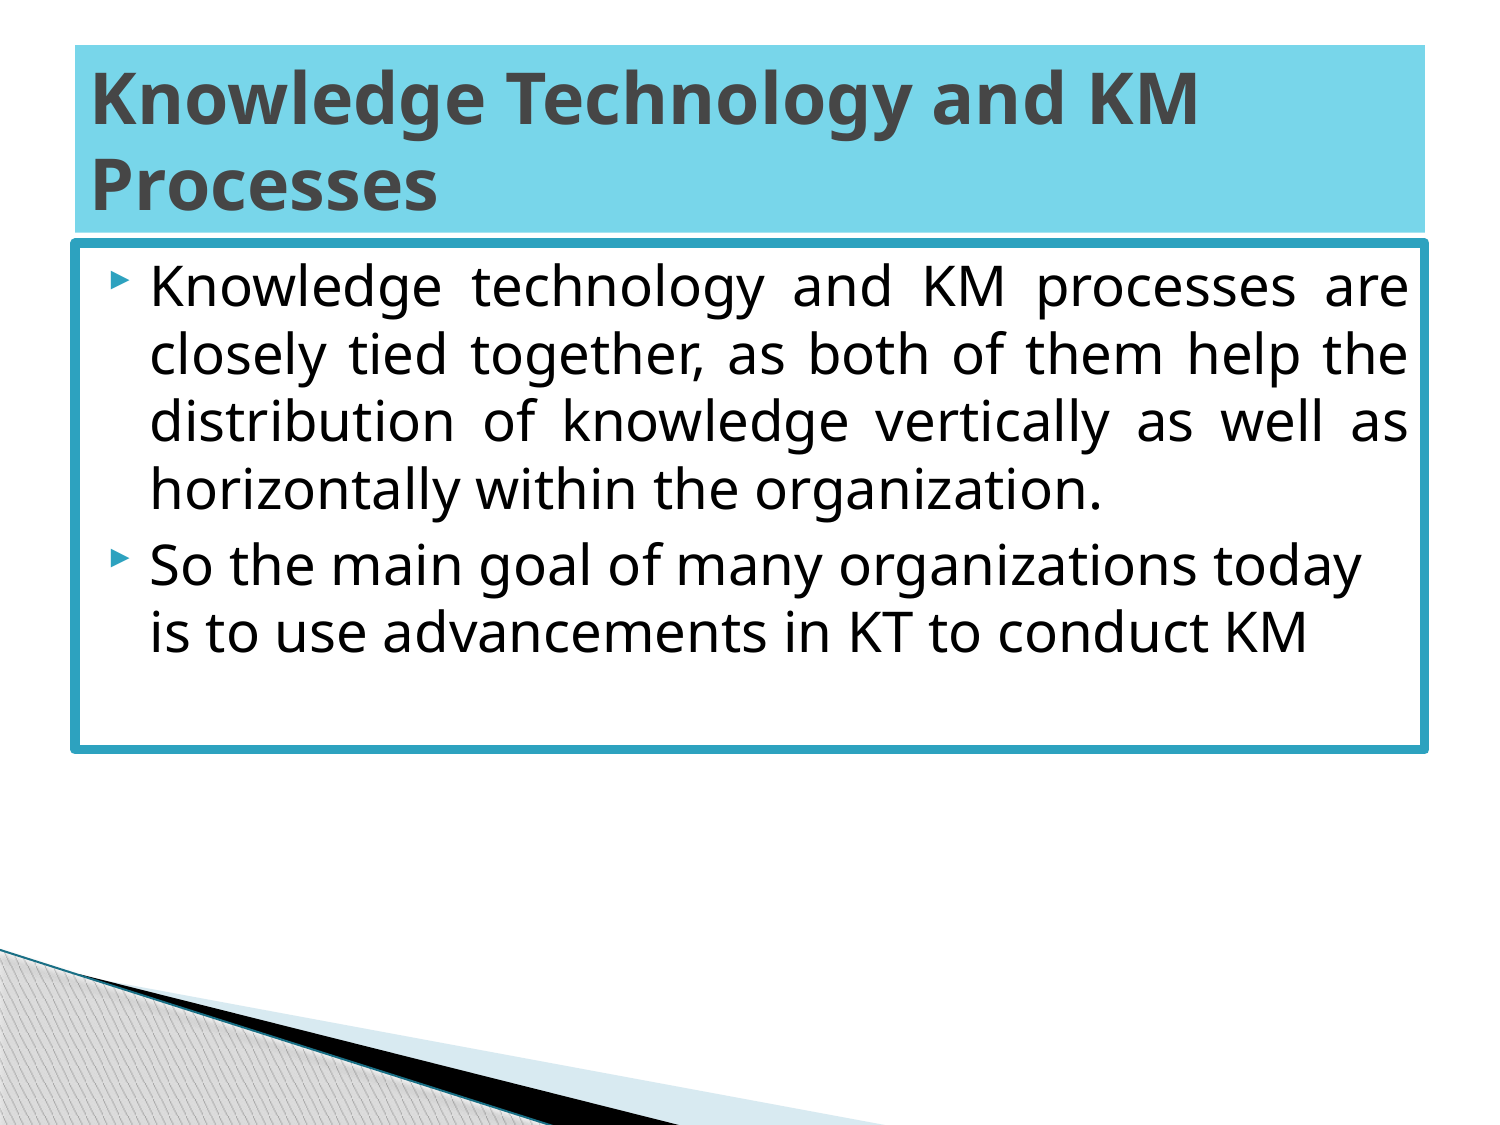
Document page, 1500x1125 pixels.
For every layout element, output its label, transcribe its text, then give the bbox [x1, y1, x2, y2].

list Knowledge technology and KM processes are closely tied together, as both of them help the distribution of knowledge vertically as well as horizontally within the organization. So the main goal of many organizations today is to use advancements in KT to conduct KM [70, 238, 1429, 754]
title Knowledge Technology and KM Processes [75, 45, 1425, 233]
